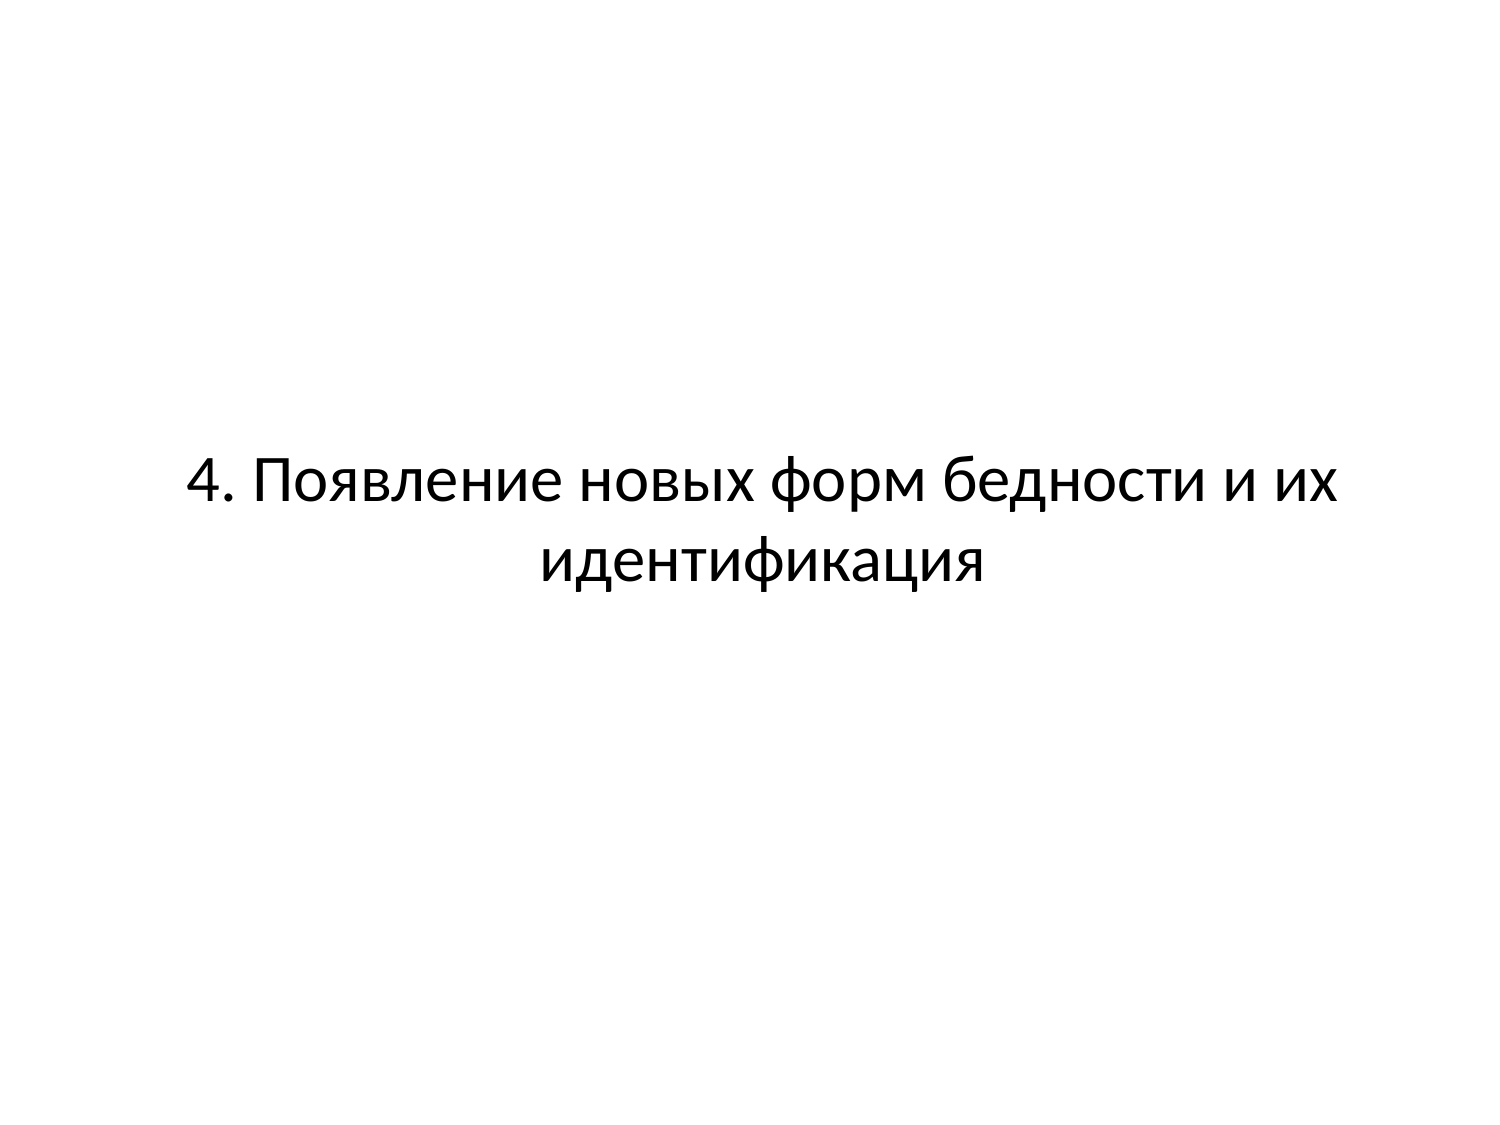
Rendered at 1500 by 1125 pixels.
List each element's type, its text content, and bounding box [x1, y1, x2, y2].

title 4. Появление новых форм бедности и их идентификация [88, 420, 1439, 609]
